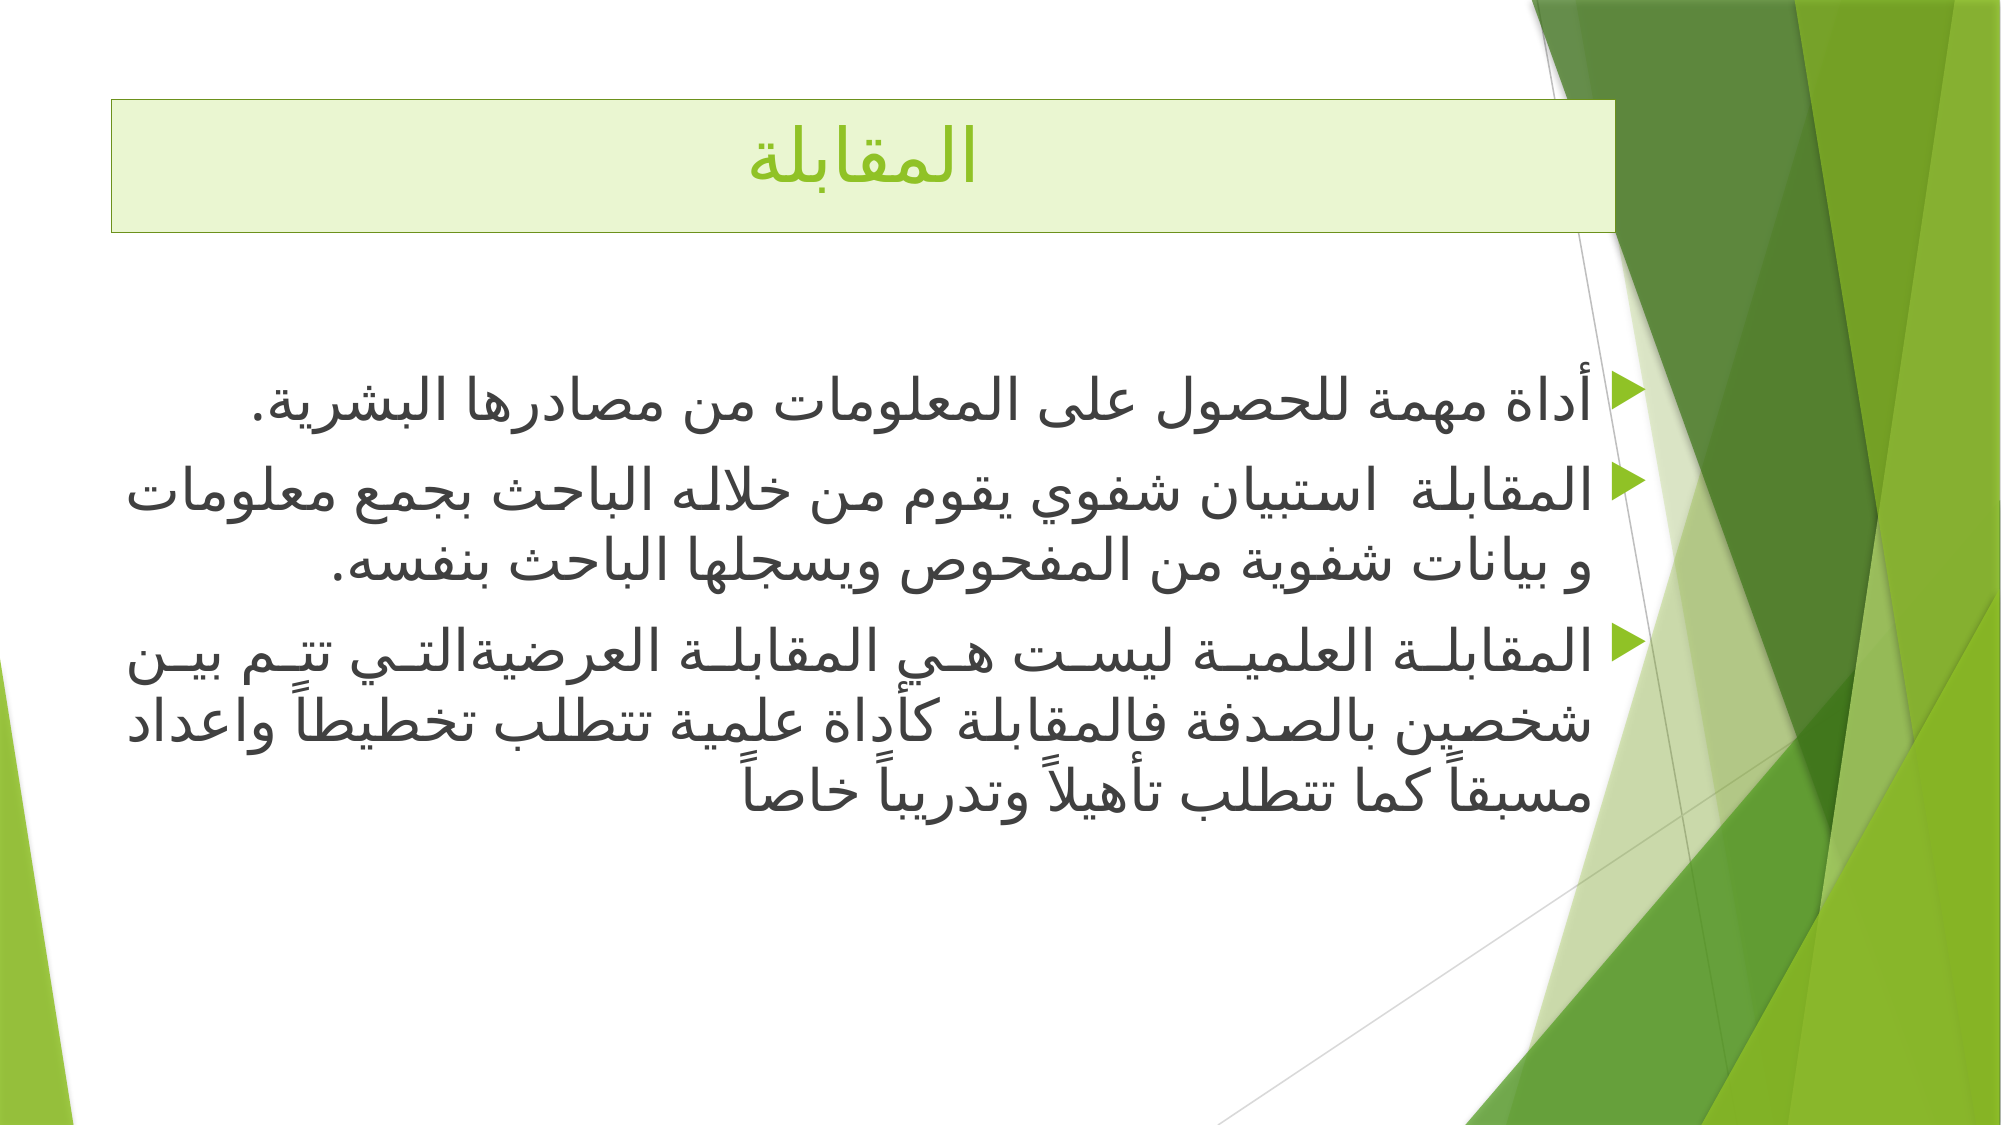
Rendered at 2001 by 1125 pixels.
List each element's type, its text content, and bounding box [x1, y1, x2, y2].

list أداة مهمة للحصول على المعلومات من مصادرها البشرية. المقابلة استبيان شفوي يقوم من خلاله الباحث بجمع معلومات و بيانات شفوية من المفحوص ويسجلها الباحث بنفسه. المقابلة العلمية ليست هي المقابلة العرضيةالتي تتم بين شخصين بالصدفة فالمقابلة كأداة علمية تتطلب تخطيطاً واعداد مسبقاً كما تتطلب تأهيلاً وتدريباً خاصاً [111, 354, 1667, 992]
title المقابلة [111, 99, 1616, 233]
